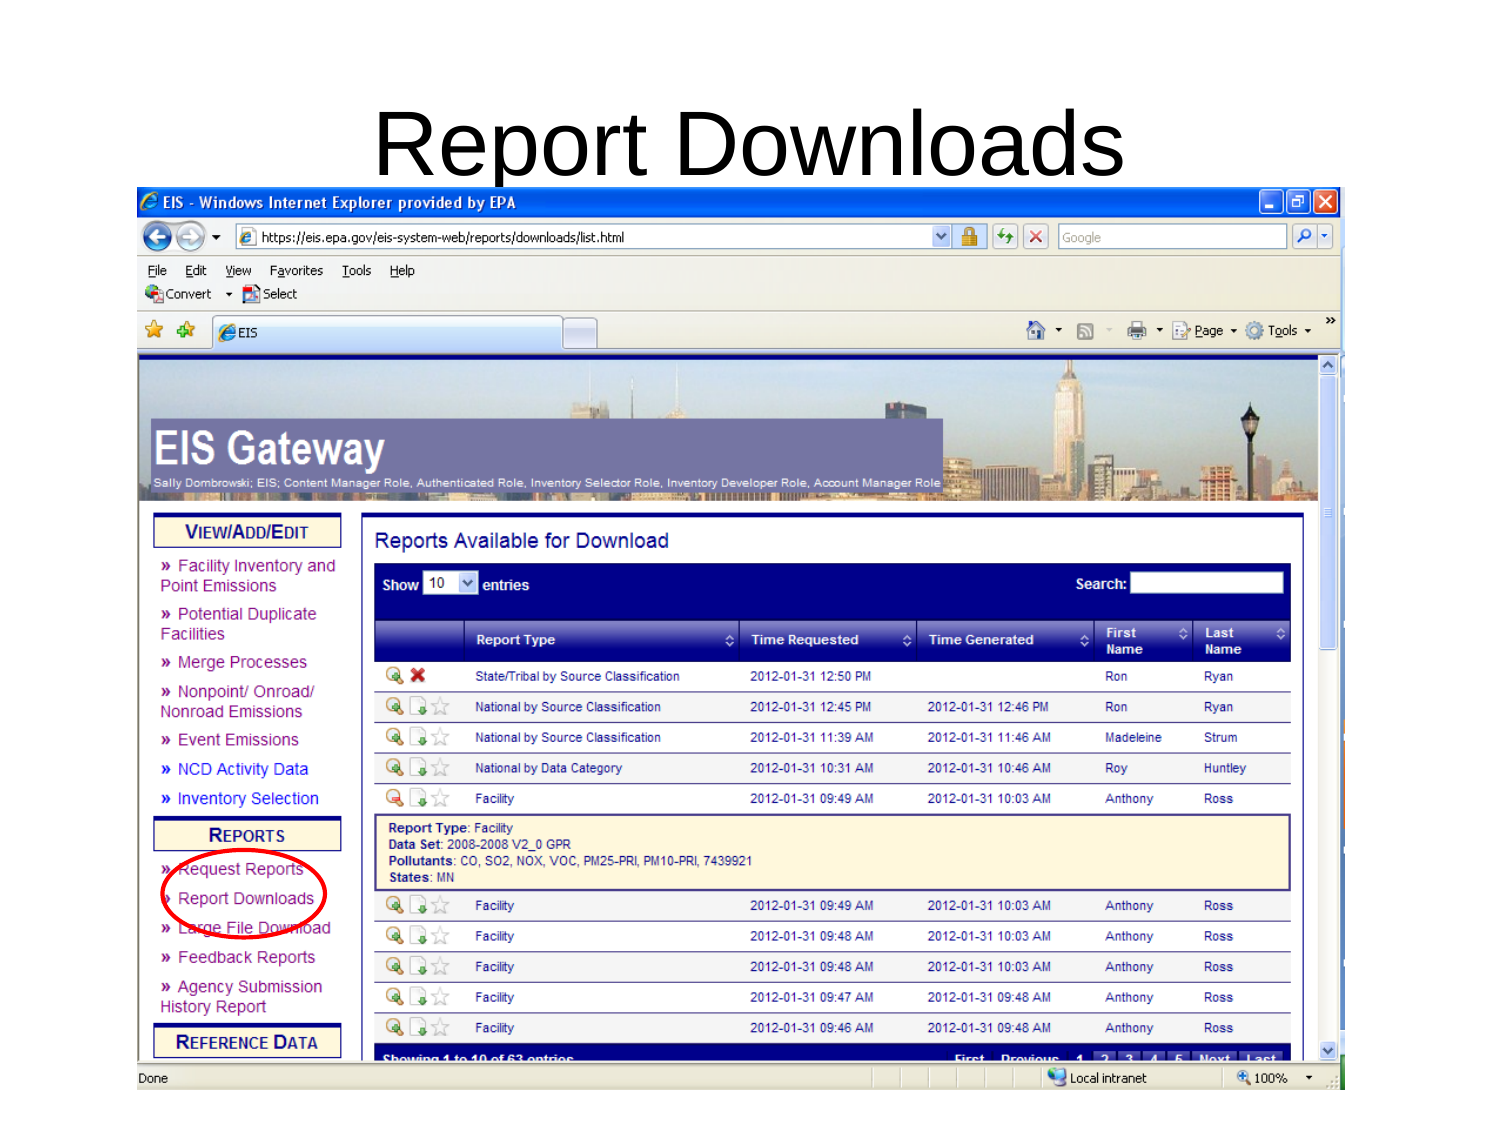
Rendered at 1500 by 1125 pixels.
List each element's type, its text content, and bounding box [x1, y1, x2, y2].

title Report Downloads [74, 44, 1426, 233]
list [137, 187, 1346, 1090]
